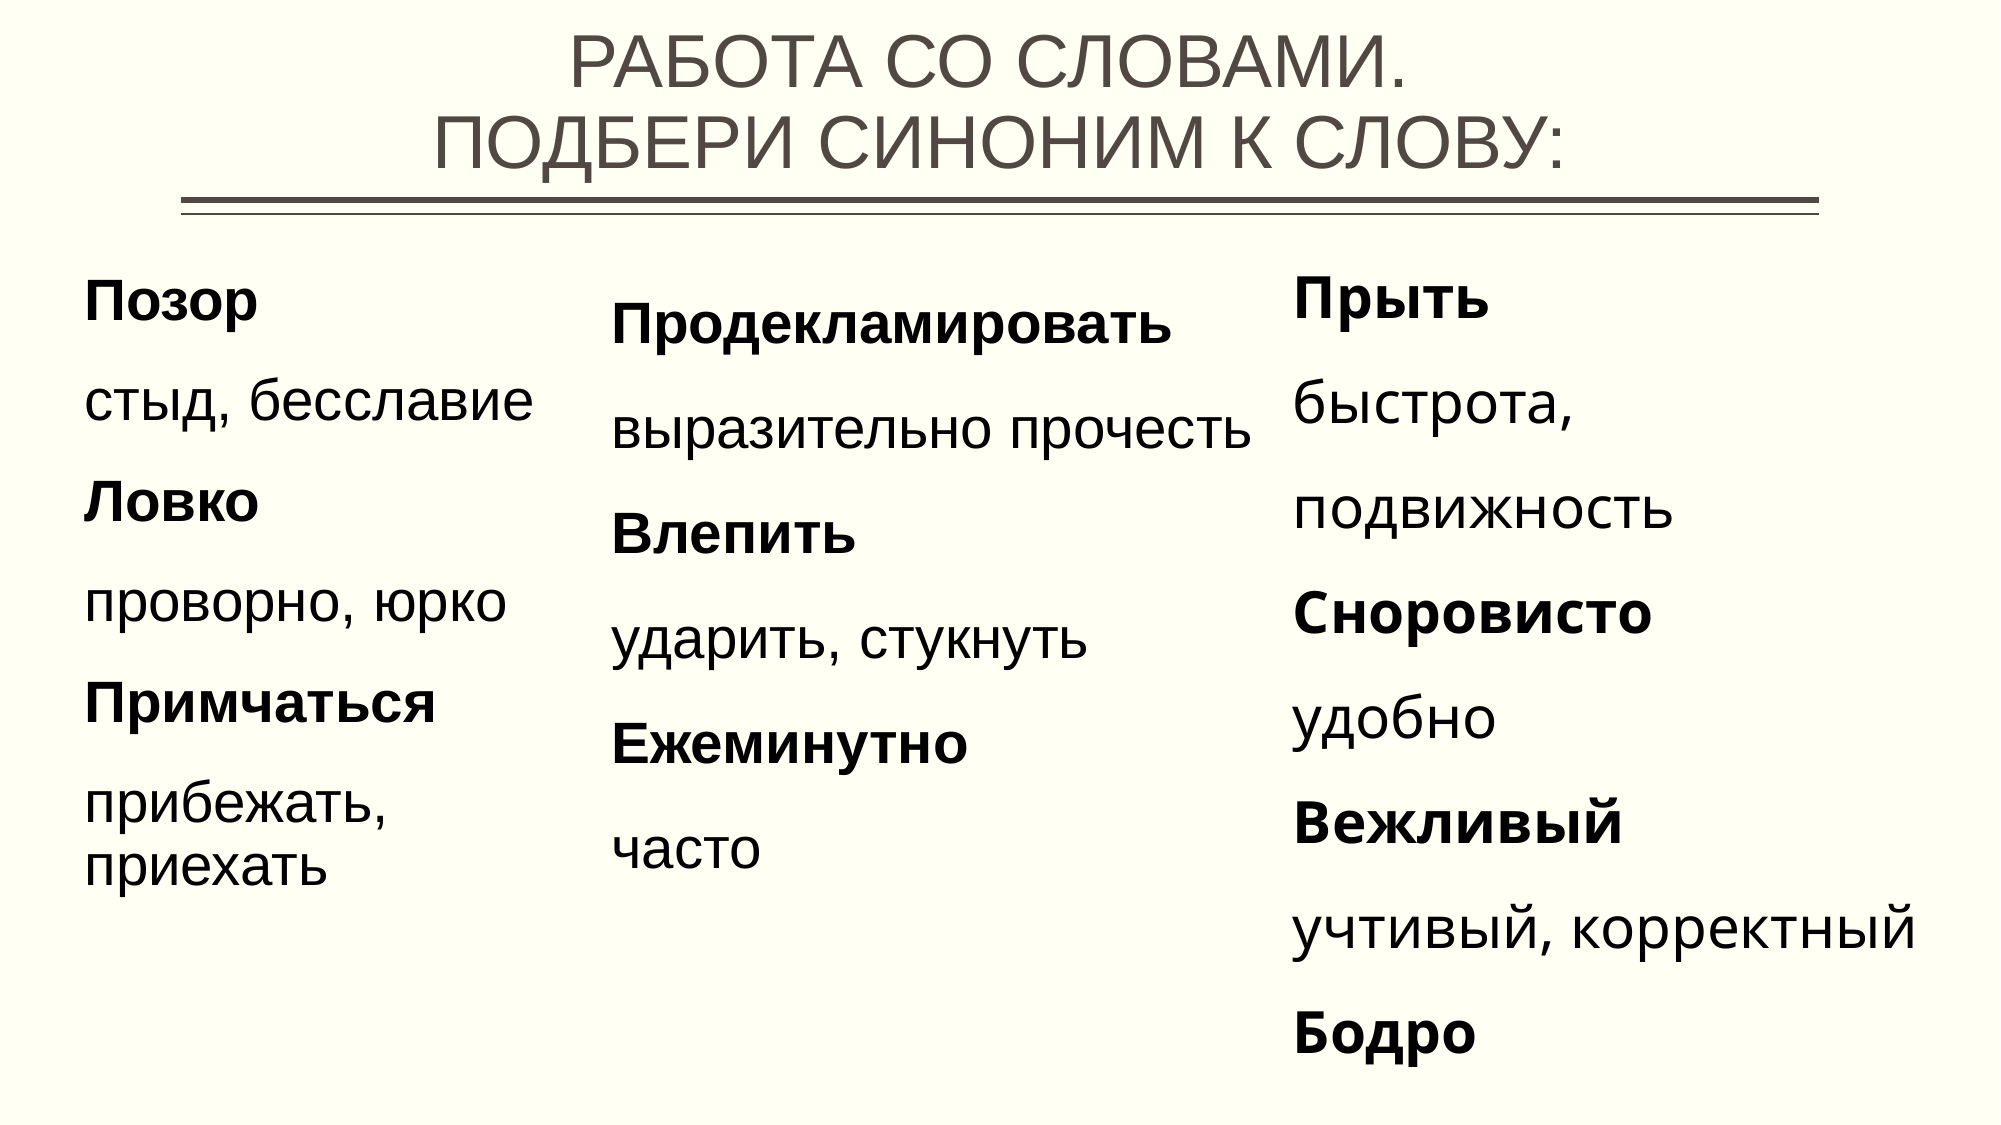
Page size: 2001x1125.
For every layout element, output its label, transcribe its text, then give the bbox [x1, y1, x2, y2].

text_box Прыть быстрота, подвижность Сноровисто удобно Вежливый учтивый, корректный Бодро молодцом, лихо [1278, 218, 1948, 1125]
list Позор стыд, бесславие Ловко проворно, юрко Примчаться прибежать, приехать [84, 262, 597, 931]
title РАБОТА СО СЛОВАМИ. ПОДБЕРИ СИНОНИМ К СЛОВУ: [181, 12, 1819, 193]
text_box Продекламировать выразительно прочесть Влепить ударить, стукнуть Ежеминутно часто [596, 243, 1278, 888]
